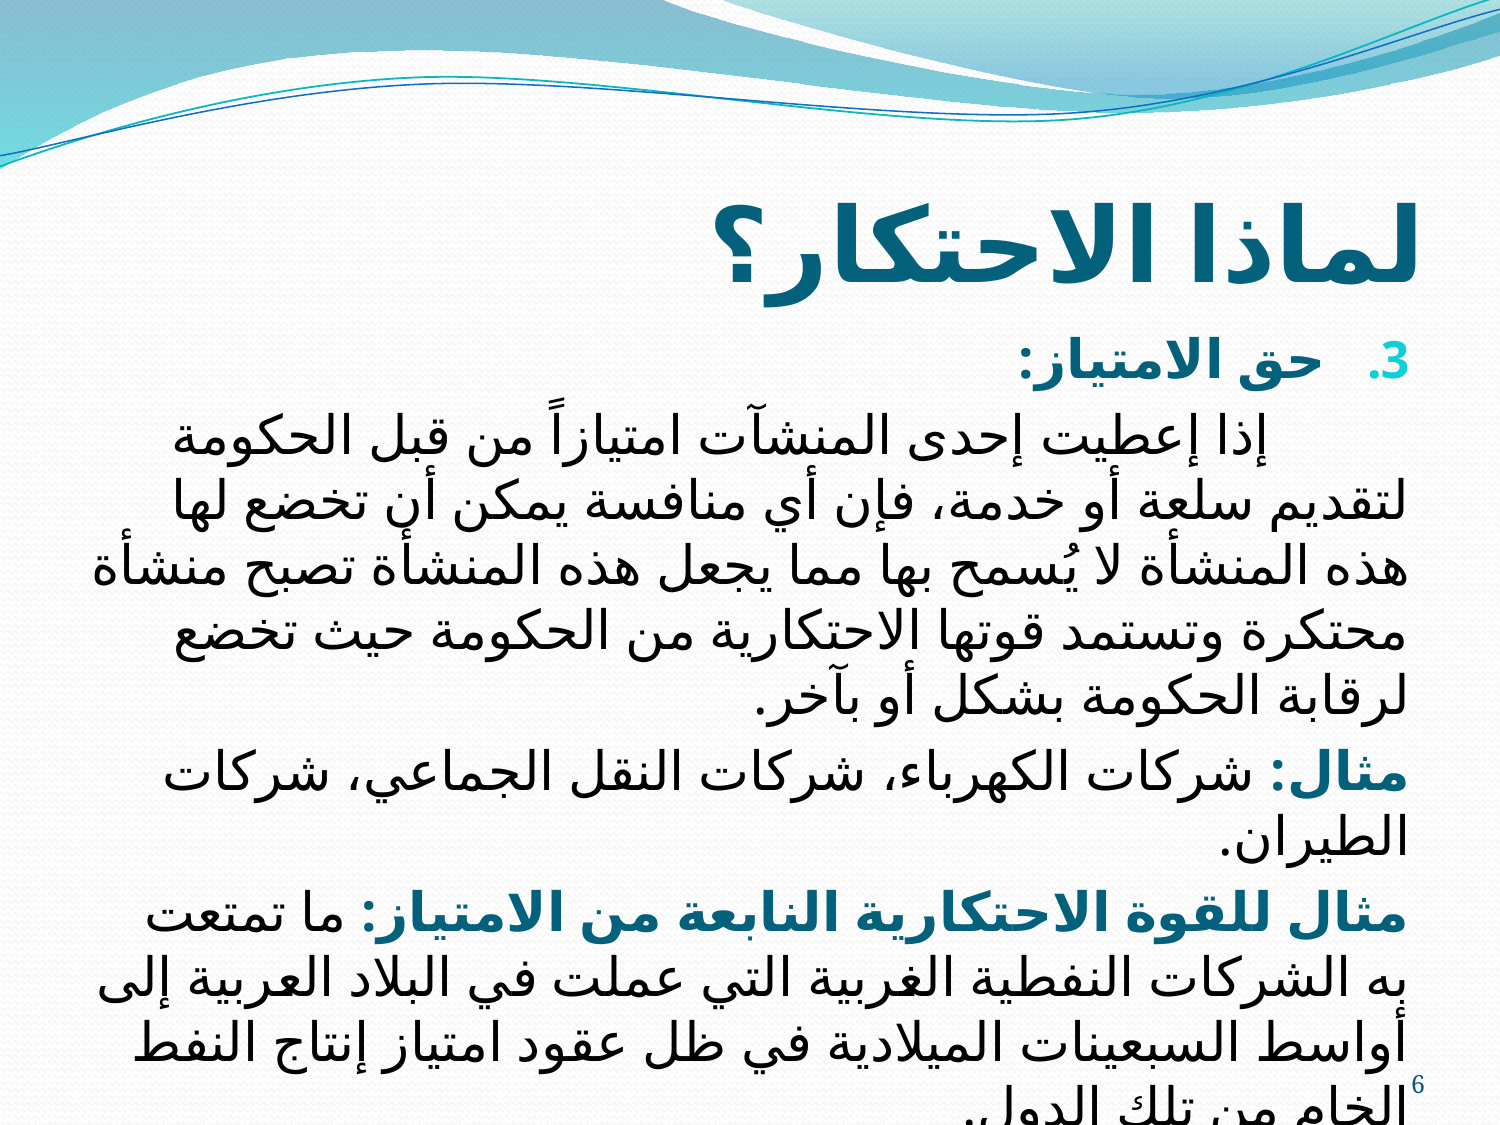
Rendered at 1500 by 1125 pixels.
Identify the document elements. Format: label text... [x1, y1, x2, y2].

list حق الامتياز: إذا إعطيت إحدى المنشآت امتيازاً من قبل الحكومة لتقديم سلعة أو خدمة، فإن أي منافسة يمكن أن تخضع لها هذه المنشأة لا يُسمح بها مما يجعل هذه المنشأة تصبح منشأة محتكرة وتستمد قوتها الاحتكارية من الحكومة حيث تخضع لرقابة الحكومة بشكل أو بآخر. مثال: شركات الكهرباء، شركات النقل الجماعي، شركات الطيران. مثال للقوة الاحتكارية النابعة من الامتياز: ما تمتعت به الشركات النفطية الغربية التي عملت في البلاد العربية إلى أواسط السبعينات الميلادية في ظل عقود امتياز إنتاج النفط الخام من تلك الدول. [75, 317, 1425, 1038]
title لماذا الاحتكار؟ [75, 115, 1425, 303]
slide_number 6 [1299, 1042, 1425, 1103]
